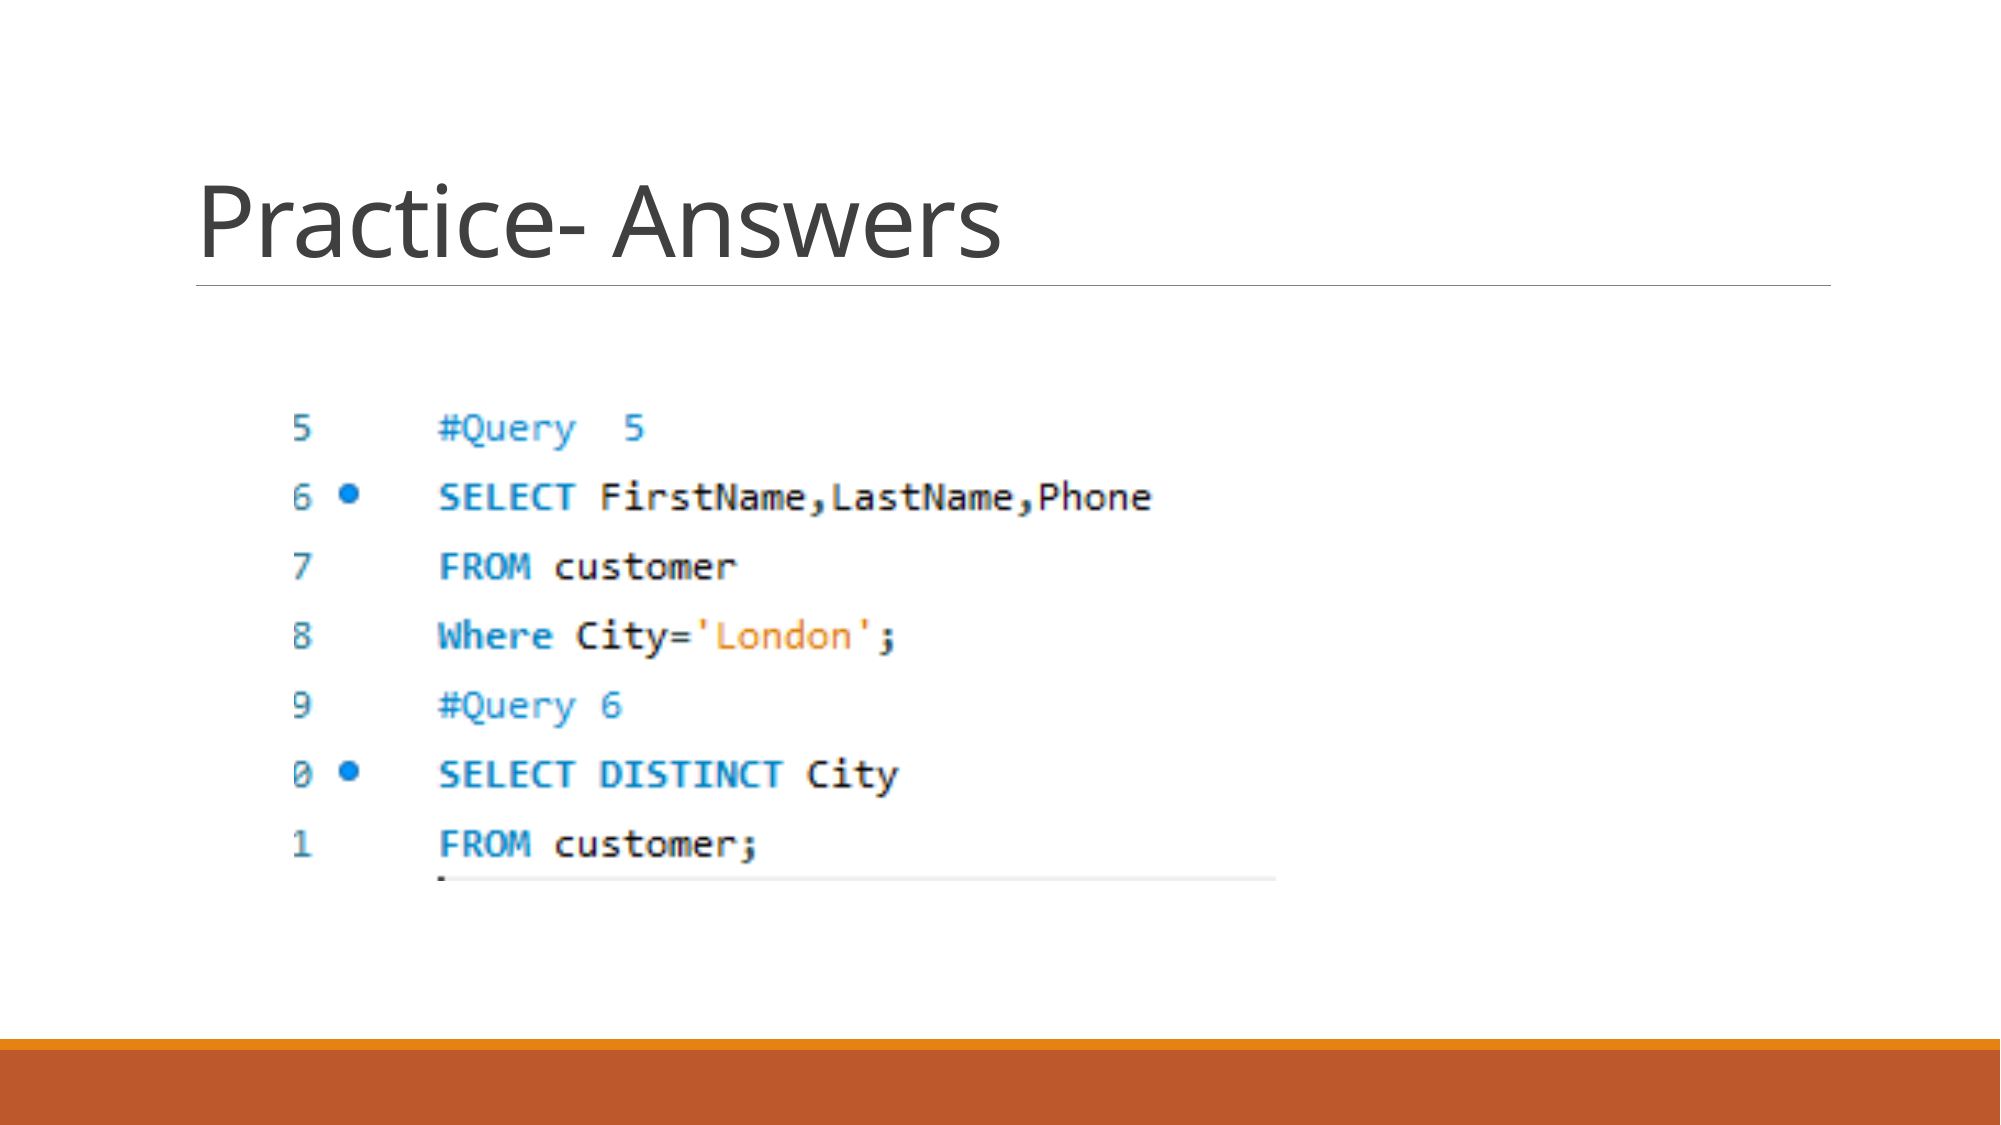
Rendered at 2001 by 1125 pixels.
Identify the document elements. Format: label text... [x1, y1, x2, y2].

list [294, 389, 1276, 881]
title Practice- Answers [180, 47, 1830, 285]
